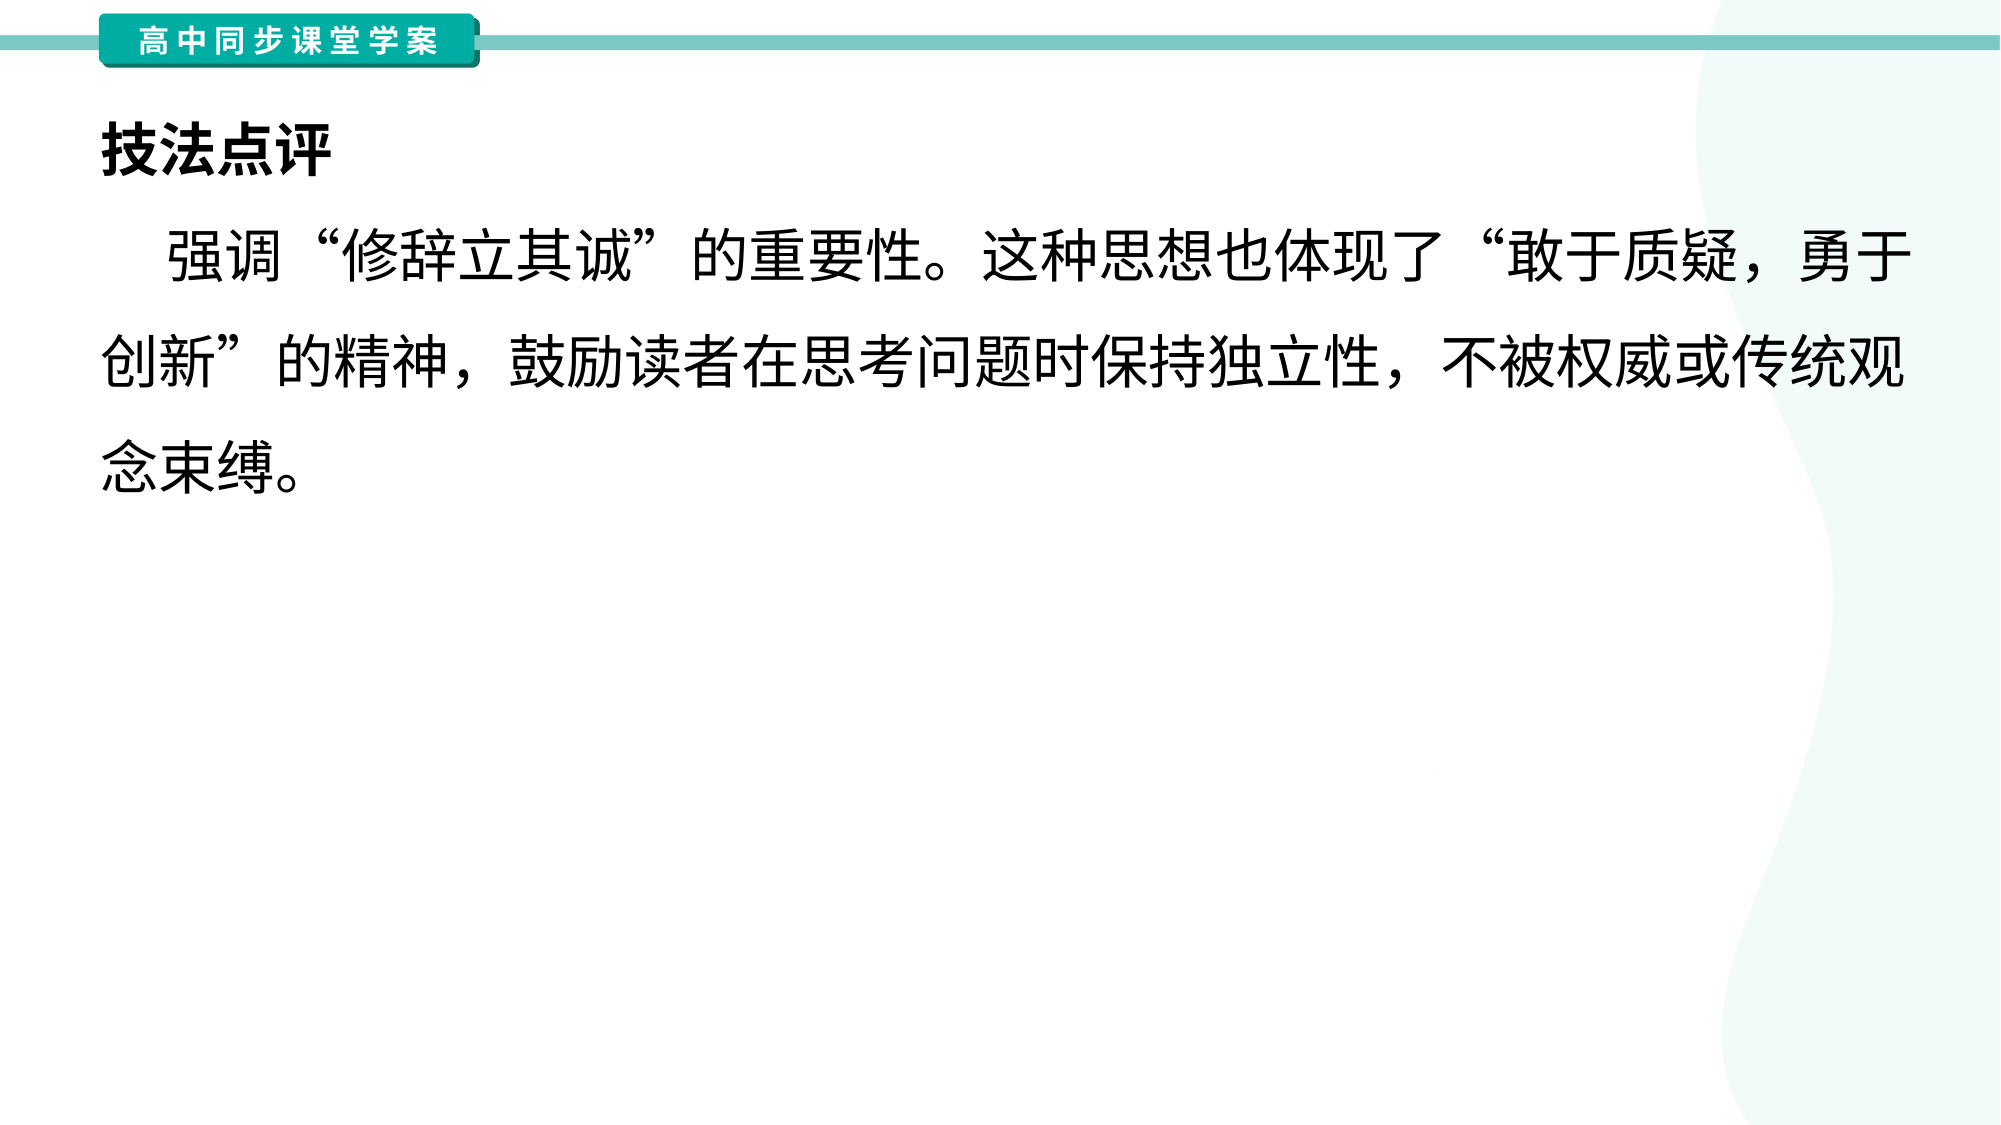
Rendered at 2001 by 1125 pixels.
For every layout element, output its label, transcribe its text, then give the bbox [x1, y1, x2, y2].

picture [0, 0, 2000, 1125]
text_box 技法点评 强调“修辞立其诚”的重要性。这种思想也体现了“敢于质疑，勇于 创新”的精神，鼓励读者在思考问题时保持独立性，不被权威或传统观 念束缚。 [100, 76, 1899, 502]
